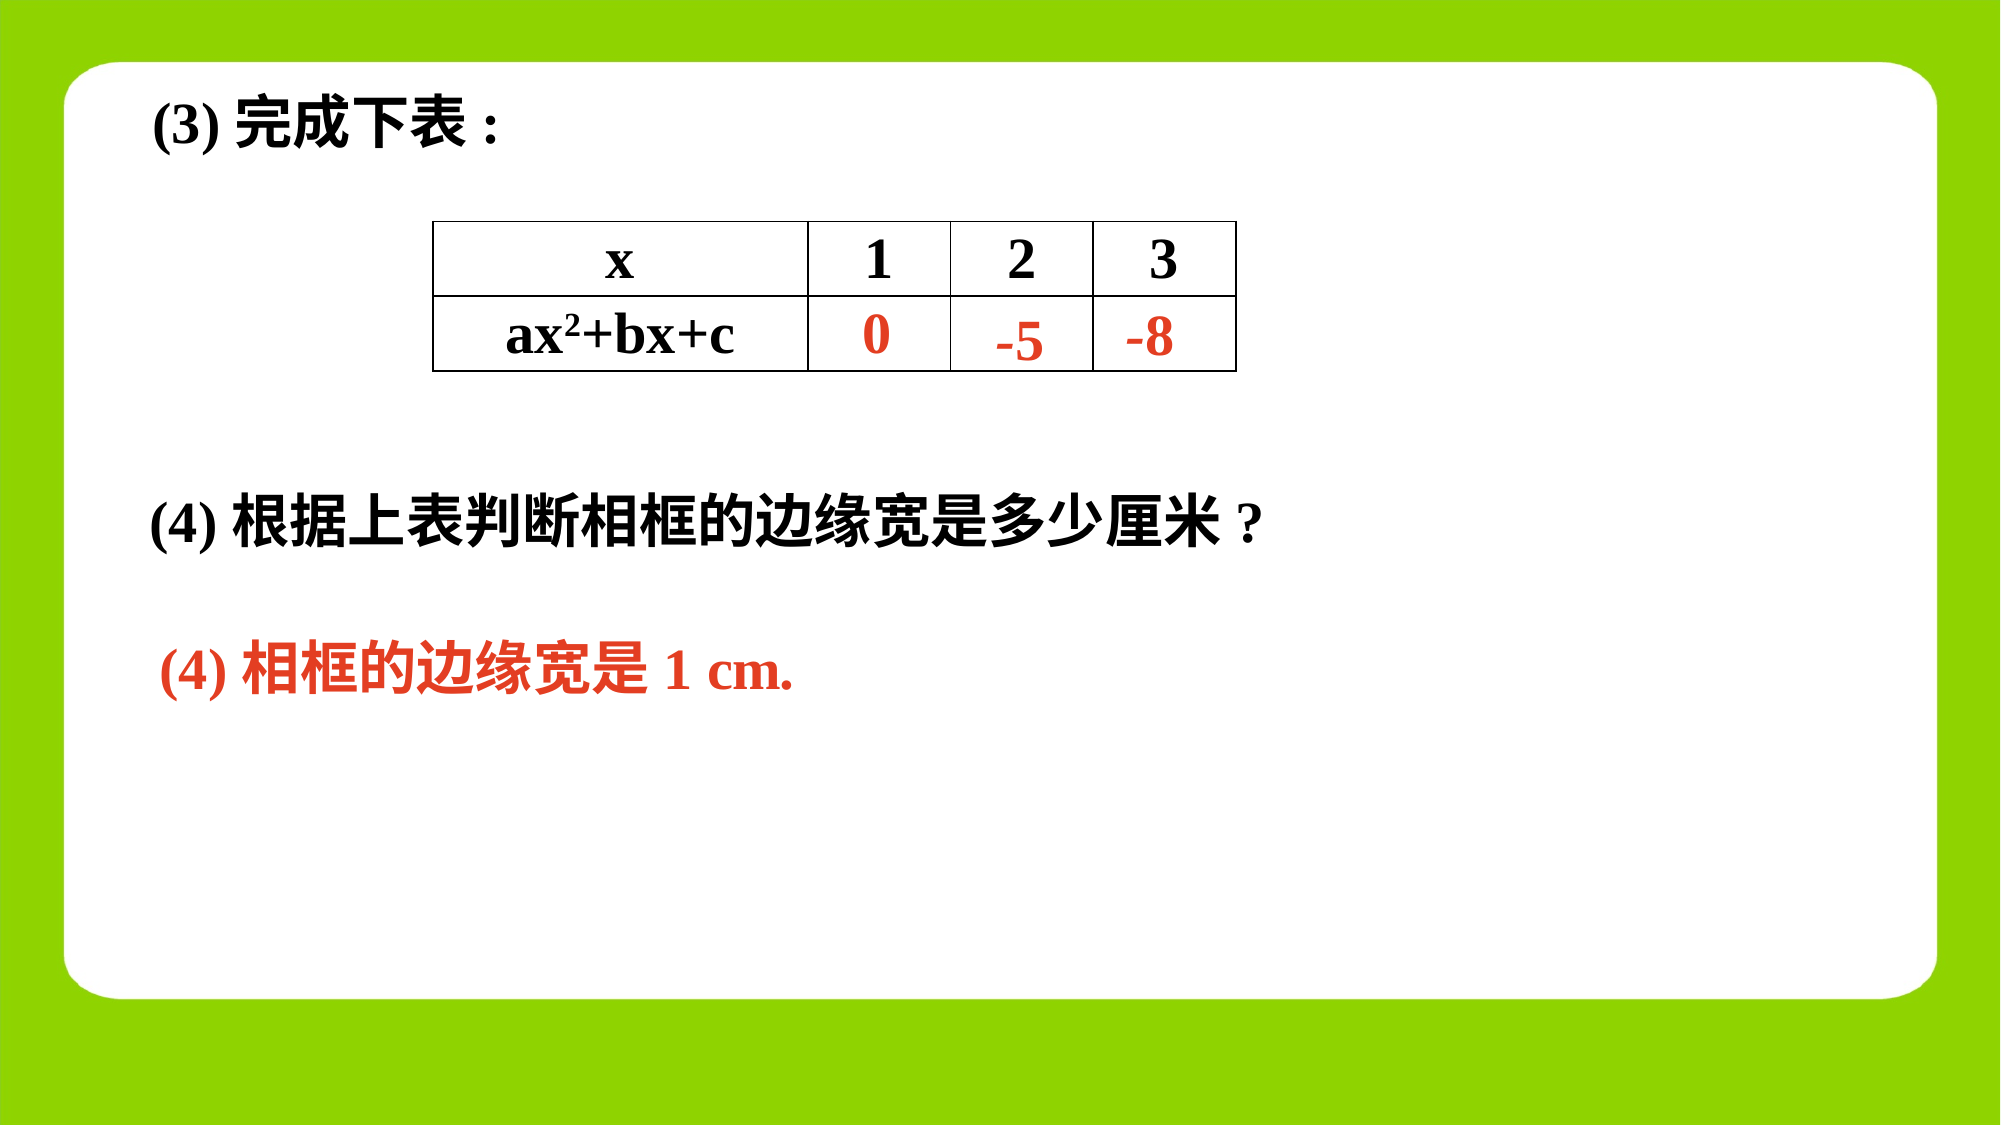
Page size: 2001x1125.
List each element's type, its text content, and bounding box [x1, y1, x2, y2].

text_box 0 [839, 287, 915, 373]
table_cell [809, 297, 839, 370]
table_header 1 [809, 222, 950, 295]
table_header 3 [1094, 222, 1235, 295]
text_box -8 [1106, 289, 1194, 375]
text_box (4)根据上表判断相框的边缘宽是多少厘米? [134, 476, 1340, 562]
table_cell ax2+bx+c [434, 297, 807, 370]
table_cell [915, 297, 950, 370]
table_header x [434, 222, 807, 295]
picture [0, 0, 2001, 1125]
text_box -5 [976, 294, 1064, 380]
table_header 2 [951, 222, 1092, 295]
table_cell [1194, 297, 1235, 370]
table_cell [1064, 297, 1092, 370]
table_cell [1094, 297, 1106, 370]
table_cell [951, 297, 976, 370]
text_box (4)相框的边缘宽是1 cm. [144, 623, 1147, 709]
text_box (3)完成下表: [137, 78, 646, 163]
